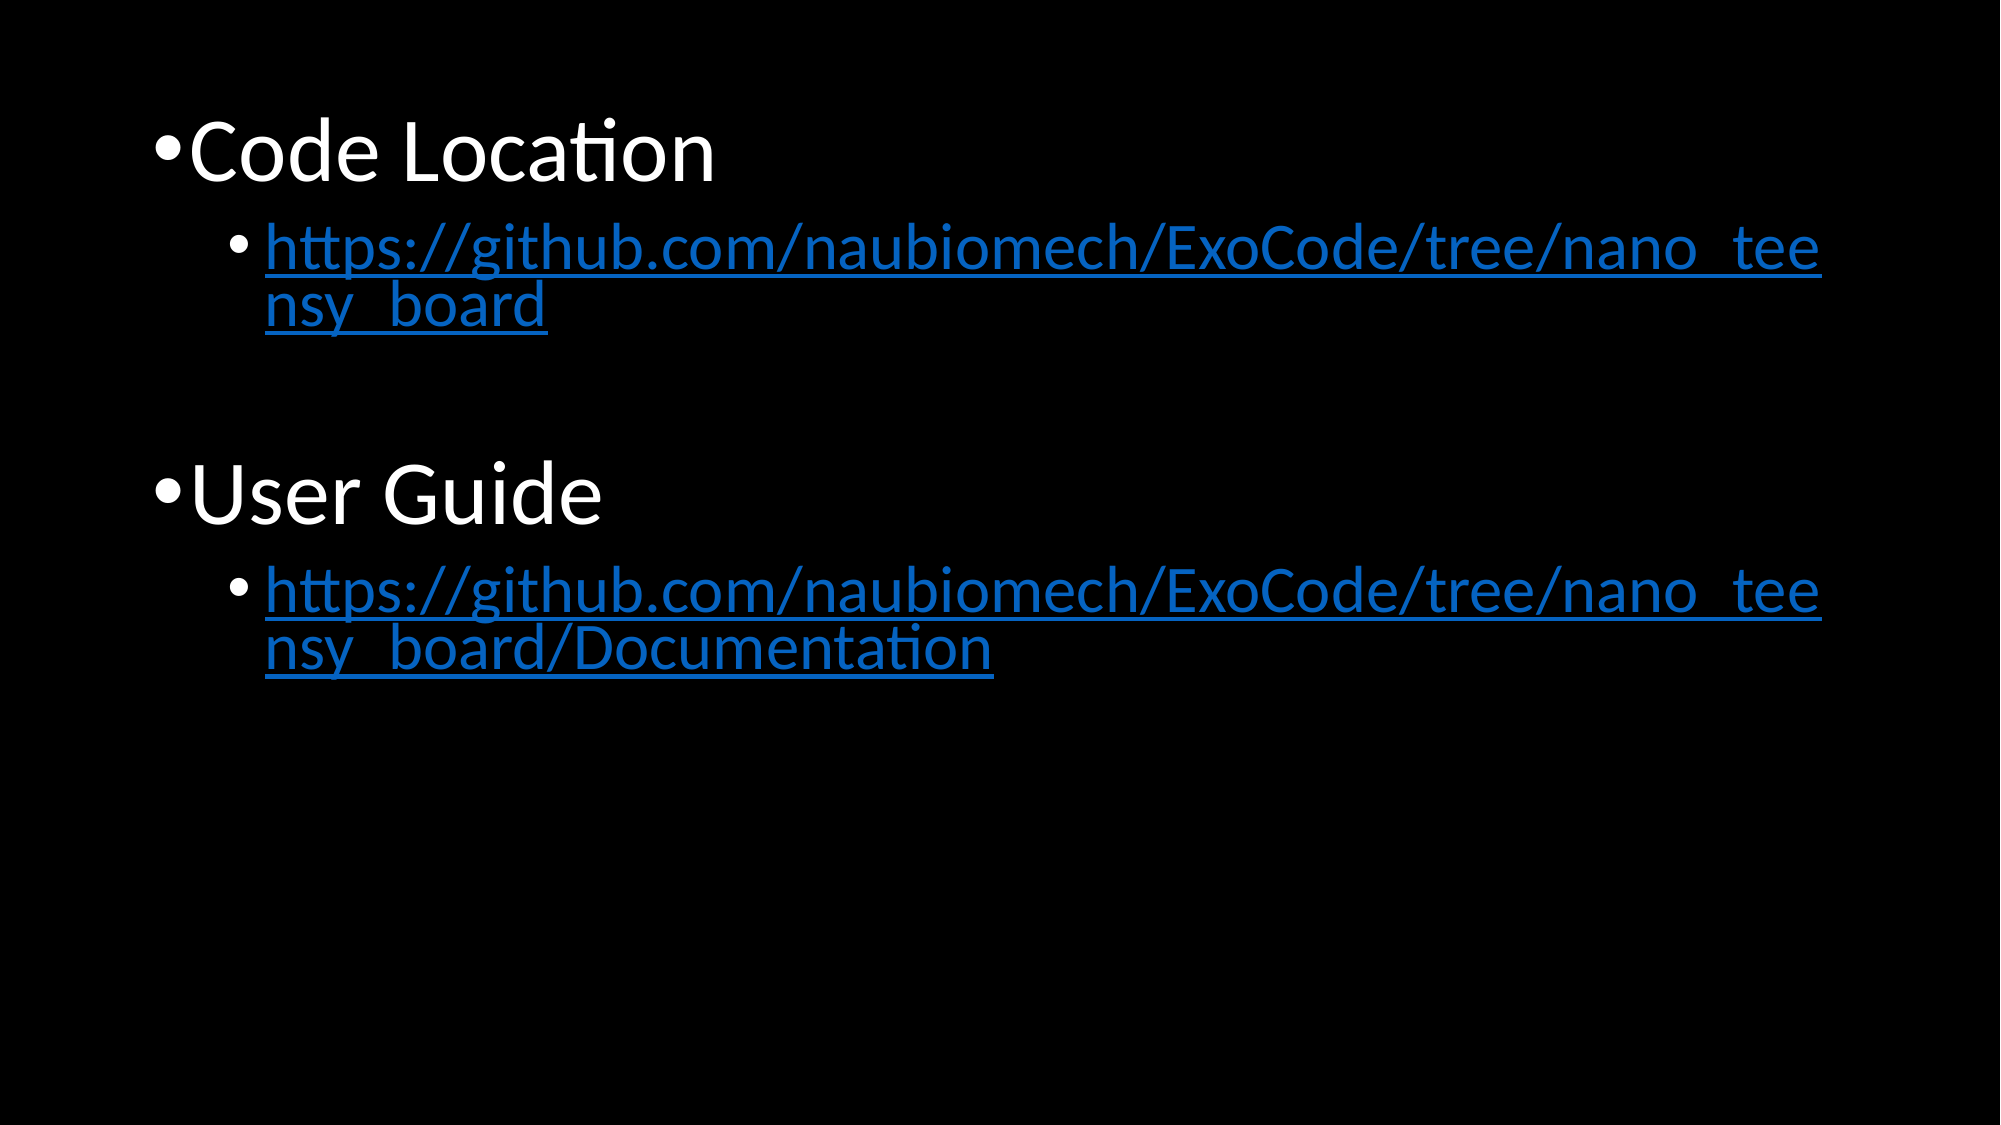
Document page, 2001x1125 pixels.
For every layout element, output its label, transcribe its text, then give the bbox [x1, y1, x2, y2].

list Code Location https://github.com/naubiomech/ExoCode/tree/nano_teensy_board User Guide https://github.com/naubiomech/ExoCode/tree/nano_teensy_board/Documentation [137, 94, 1863, 1014]
